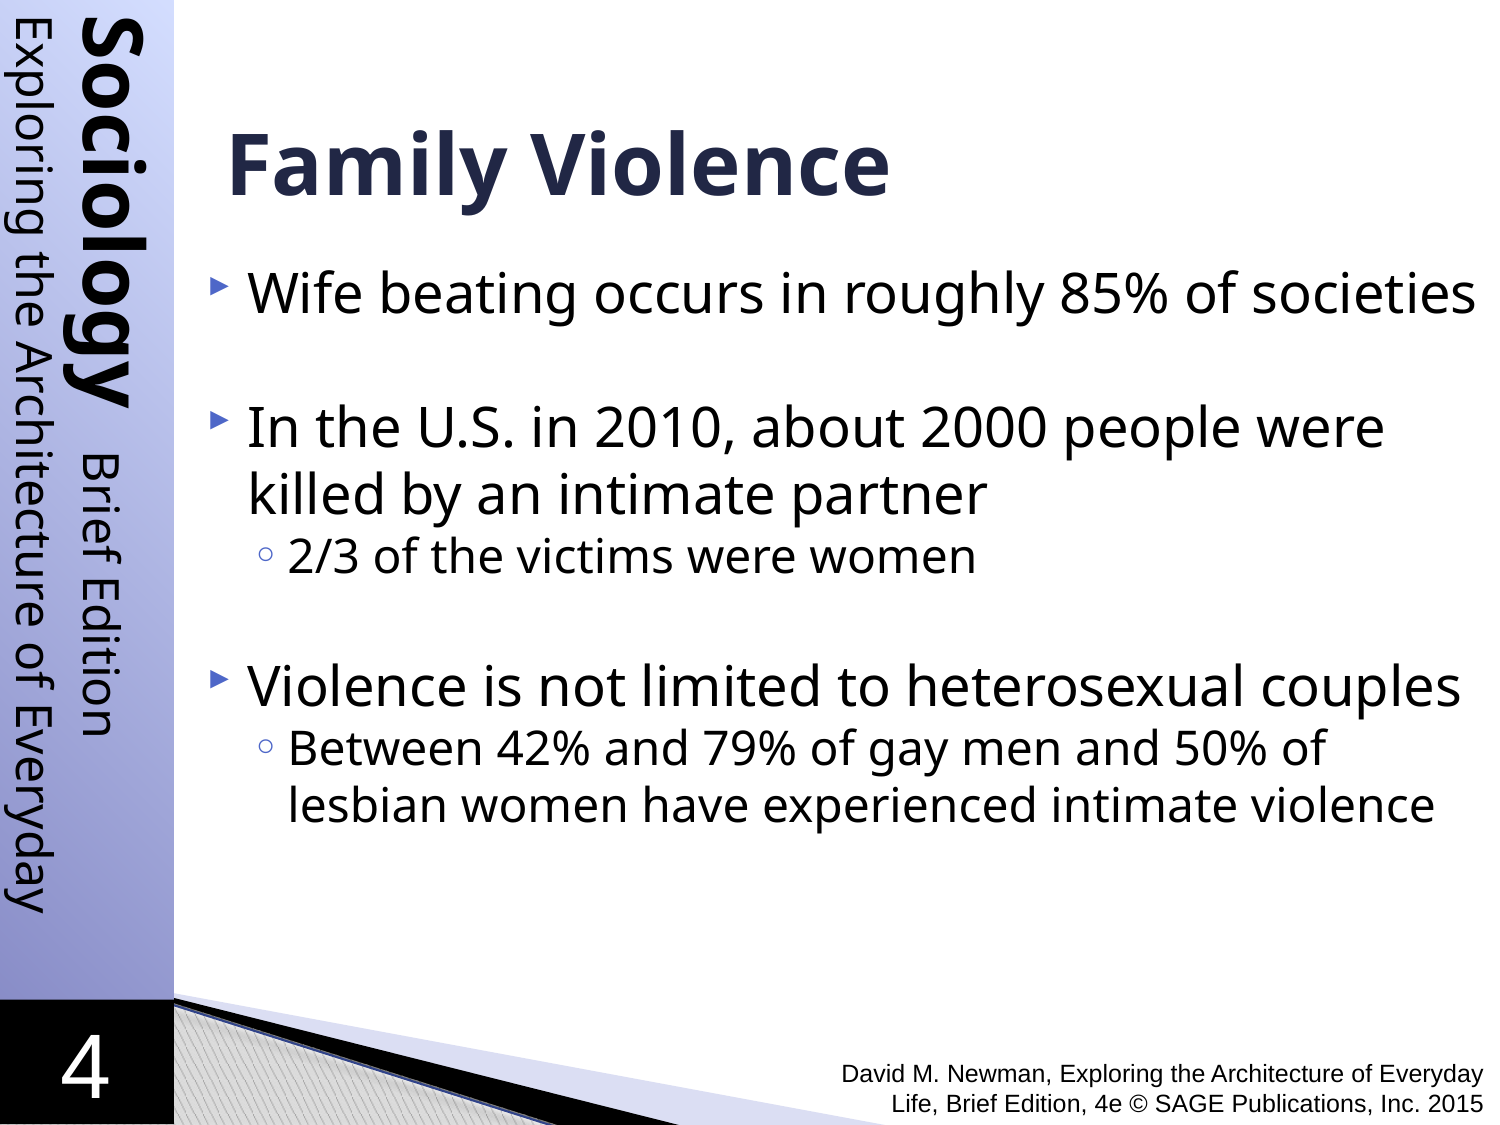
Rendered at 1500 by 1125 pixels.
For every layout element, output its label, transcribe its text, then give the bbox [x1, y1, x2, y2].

list Wife beating occurs in roughly 85% of societies In the U.S. in 2010, about 2000 people were killed by an intimate partner 2/3 of the victims were women Violence is not limited to heterosexual couples Between 42% and 79% of gay men and 50% of lesbian women have experienced intimate violence [174, 249, 1500, 1013]
title Family Violence [225, 24, 1500, 213]
footer David M. Newman, Exploring the Architecture of Everyday Life, Brief Edition, 4e © SAGE Publications, Inc. 2015 [800, 1065, 1500, 1125]
picture [205, 1013, 558, 1125]
